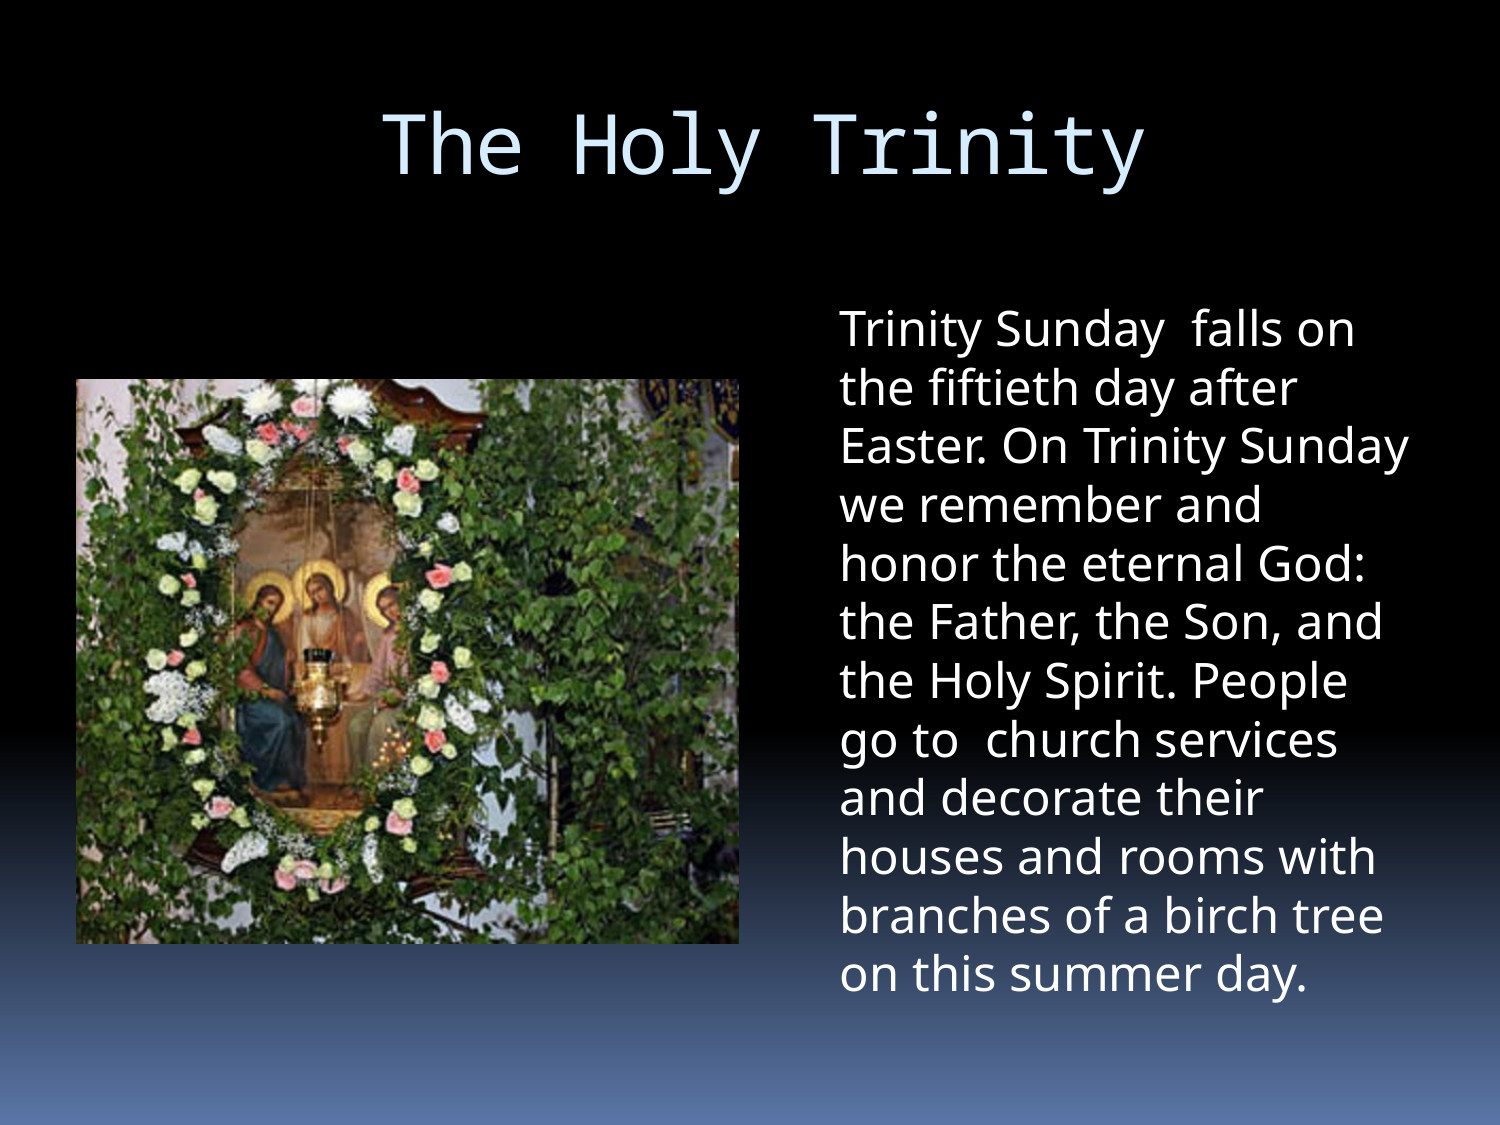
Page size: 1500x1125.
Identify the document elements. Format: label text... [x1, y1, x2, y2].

title The Holy Trinity [75, 83, 1425, 234]
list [75, 379, 740, 944]
list Trinity Sunday falls on the fiftieth day after Easter. On Trinity Sunday we remember and honor the eternal God: the Father, the Son, and the Holy Spirit. People go to church services and decorate their houses and rooms with branches of a birch tree on this summer day. [763, 290, 1427, 1033]
